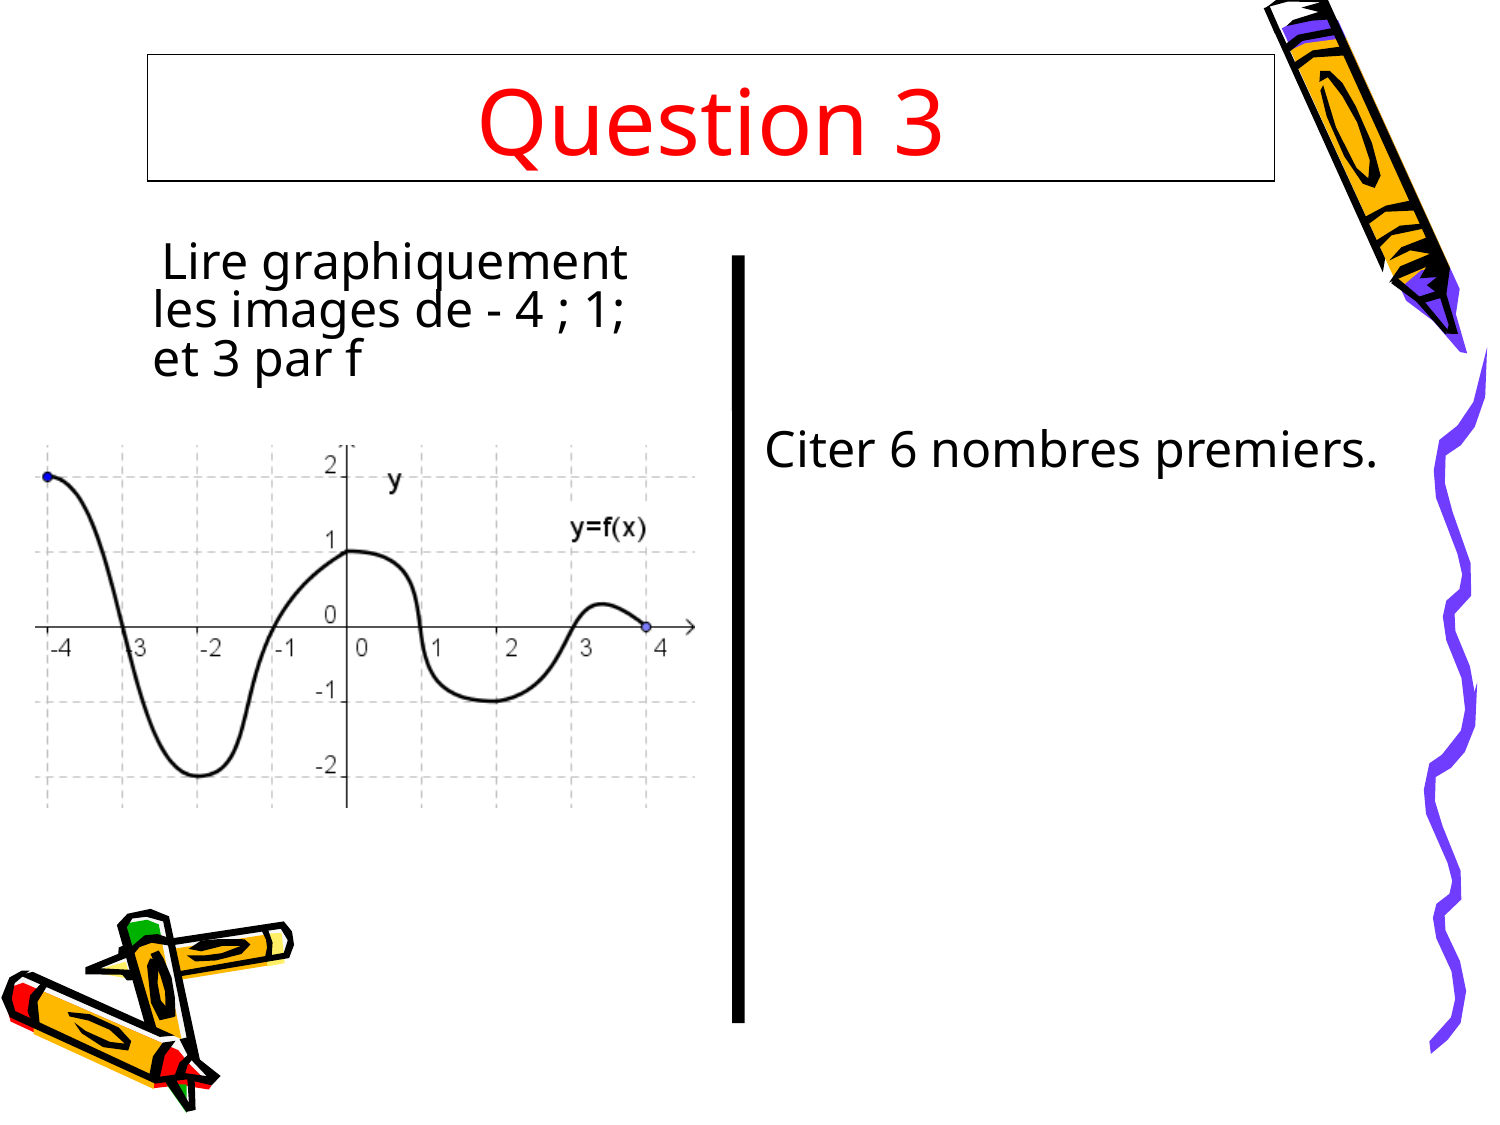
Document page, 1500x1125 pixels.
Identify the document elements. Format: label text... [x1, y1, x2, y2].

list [34, 445, 696, 808]
text_box Lire graphiquement les images de - 4 ; 1; et 3 par f [81, 234, 668, 393]
text_box Citer 6 nombres premiers. [750, 410, 1396, 485]
title Question 3 [147, 54, 1275, 182]
